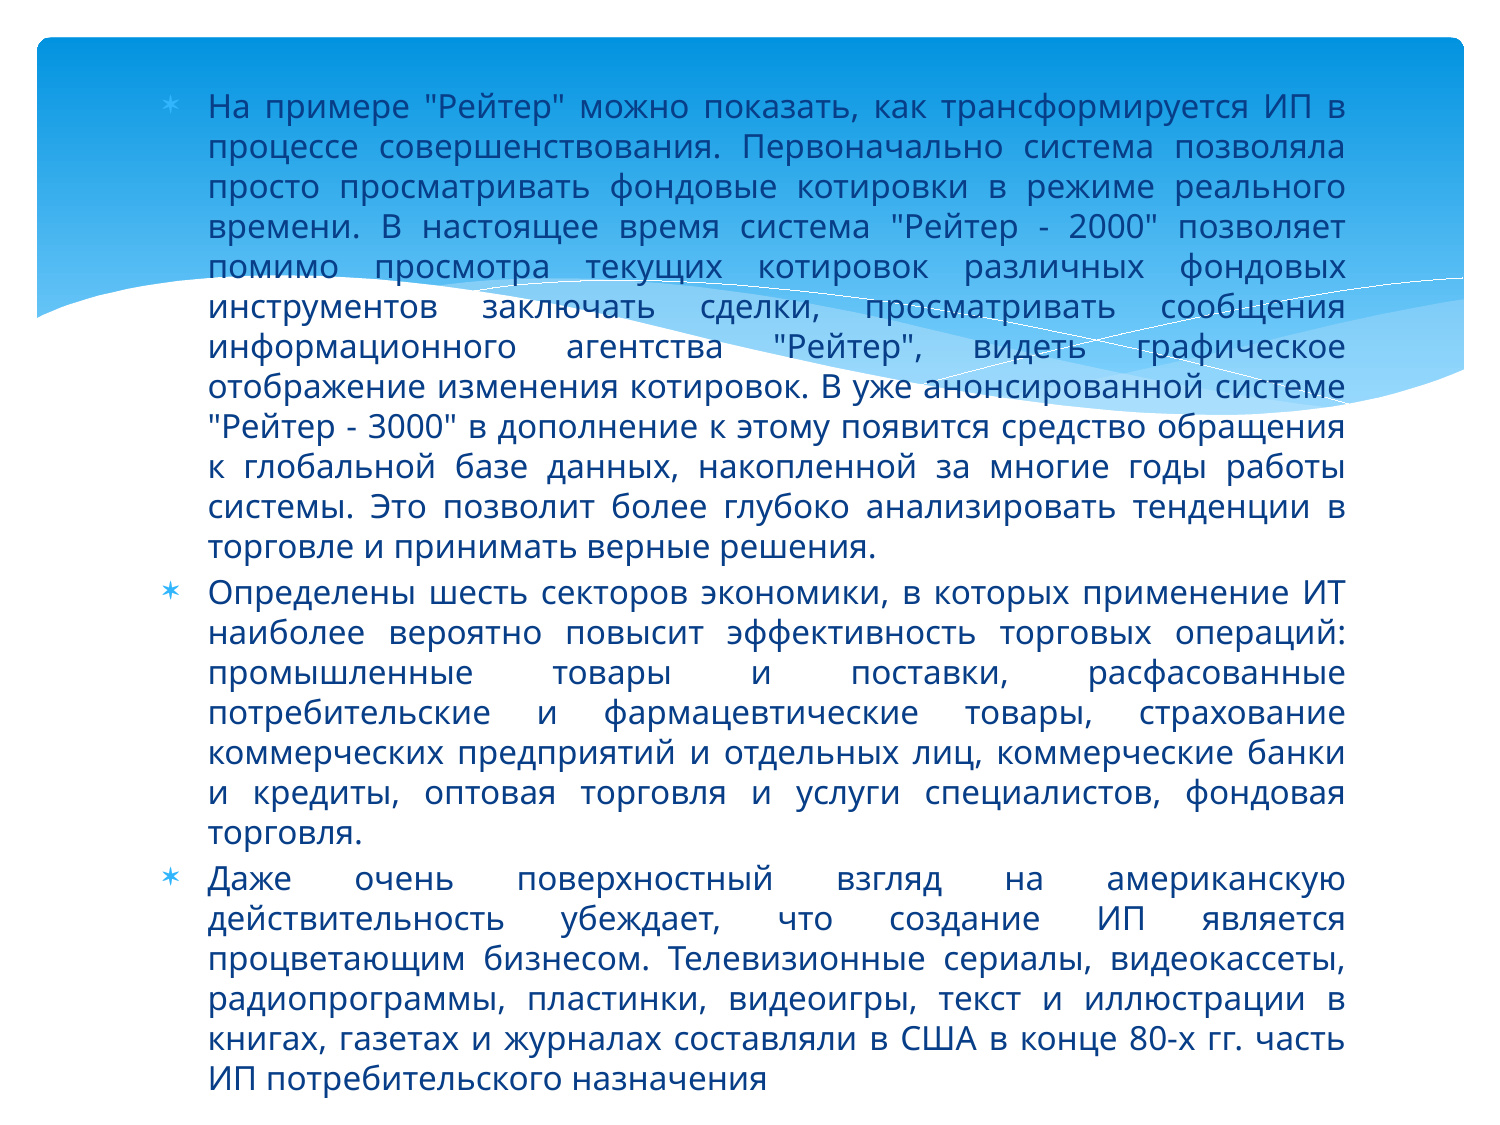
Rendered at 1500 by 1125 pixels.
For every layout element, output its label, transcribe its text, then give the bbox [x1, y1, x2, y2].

list На примере "Рейтер" можно показать, как трансформируется ИП в процессе совершенствования. Первоначально система позволяла просто просматривать фондовые котировки в режиме реального времени. В настоящее время система "Рейтер - 2000" позволяет помимо просмотра текущих котировок различных фондовых инструментов заключать сделки, просматривать сообщения информационного агентства "Рейтер", видеть графическое отображение изменения котировок. В уже анонсированной системе "Рейтер - 3000" в дополнение к этому появится средство обращения к глобальной базе данных, накопленной за многие годы работы системы. Это позволит более глубоко анализировать тенденции в торговле и принимать верные решения. Определены шесть секторов экономики, в которых применение ИТ наиболее вероятно повысит эффективность торговых операций: промышленные товары и поставки, расфасованные потребительские и фармацевтические товары, страхование коммерческих предприятий и отдельных лиц, коммерческие банки и кредиты, оптовая торговля и услуги специалистов, фондовая торговля. Даже очень поверхностный взгляд на американскую действительность убеждает, что создание ИП является процветающим бизнесом. Телевизионные сериалы, видеокассеты, радиопрограммы, пластинки, видеоигры, текст и иллюстрации в книгах, газетах и журналах составляли в США в конце 80-х гг. часть ИП потребительского назначения [147, 78, 1363, 757]
